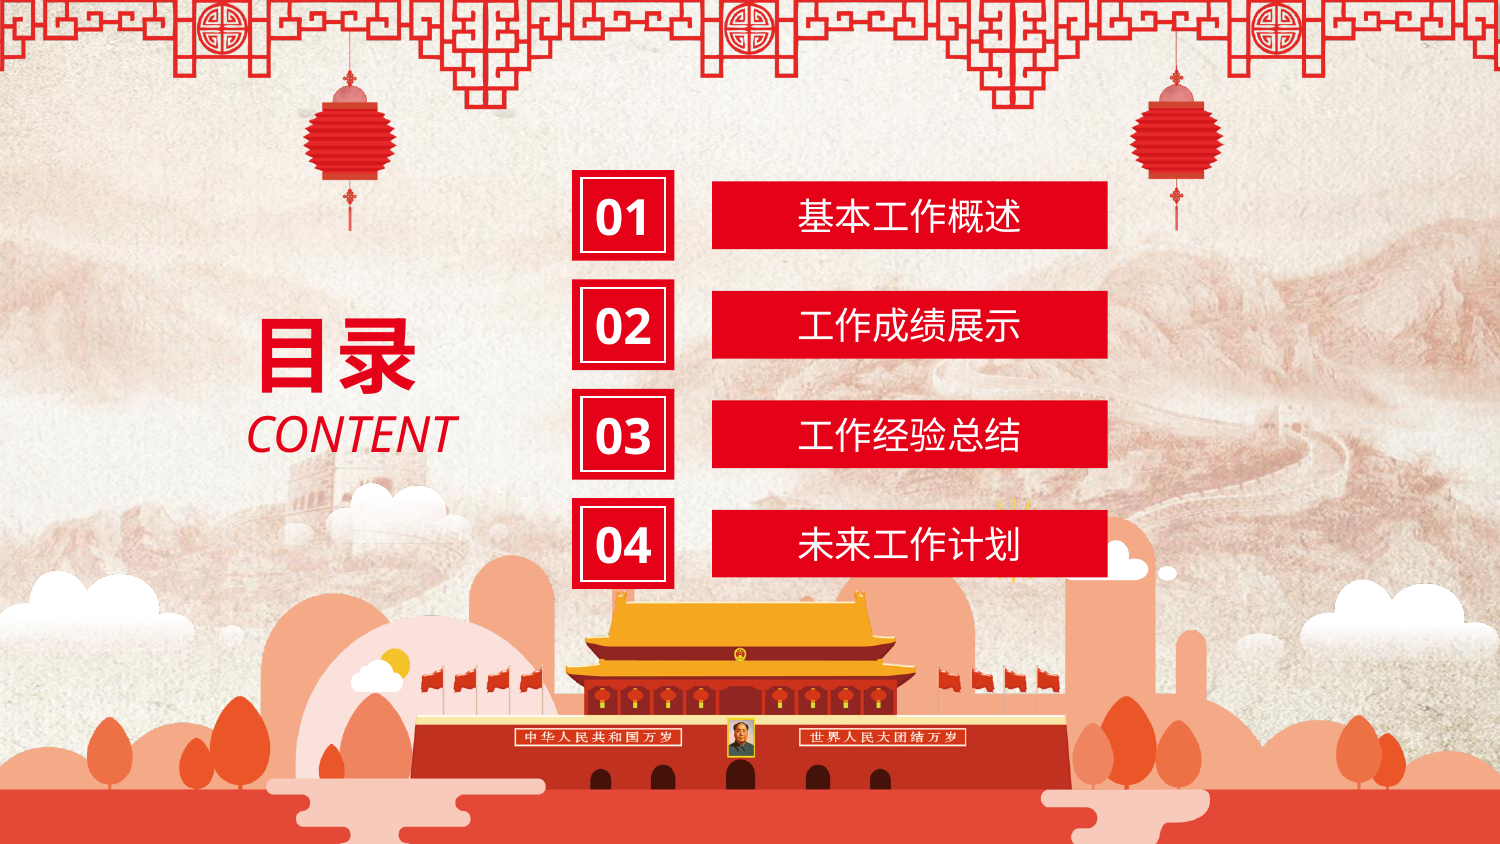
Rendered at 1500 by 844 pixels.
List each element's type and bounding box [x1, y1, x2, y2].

picture [0, 0, 1500, 844]
text_box [229, 257, 1108, 589]
